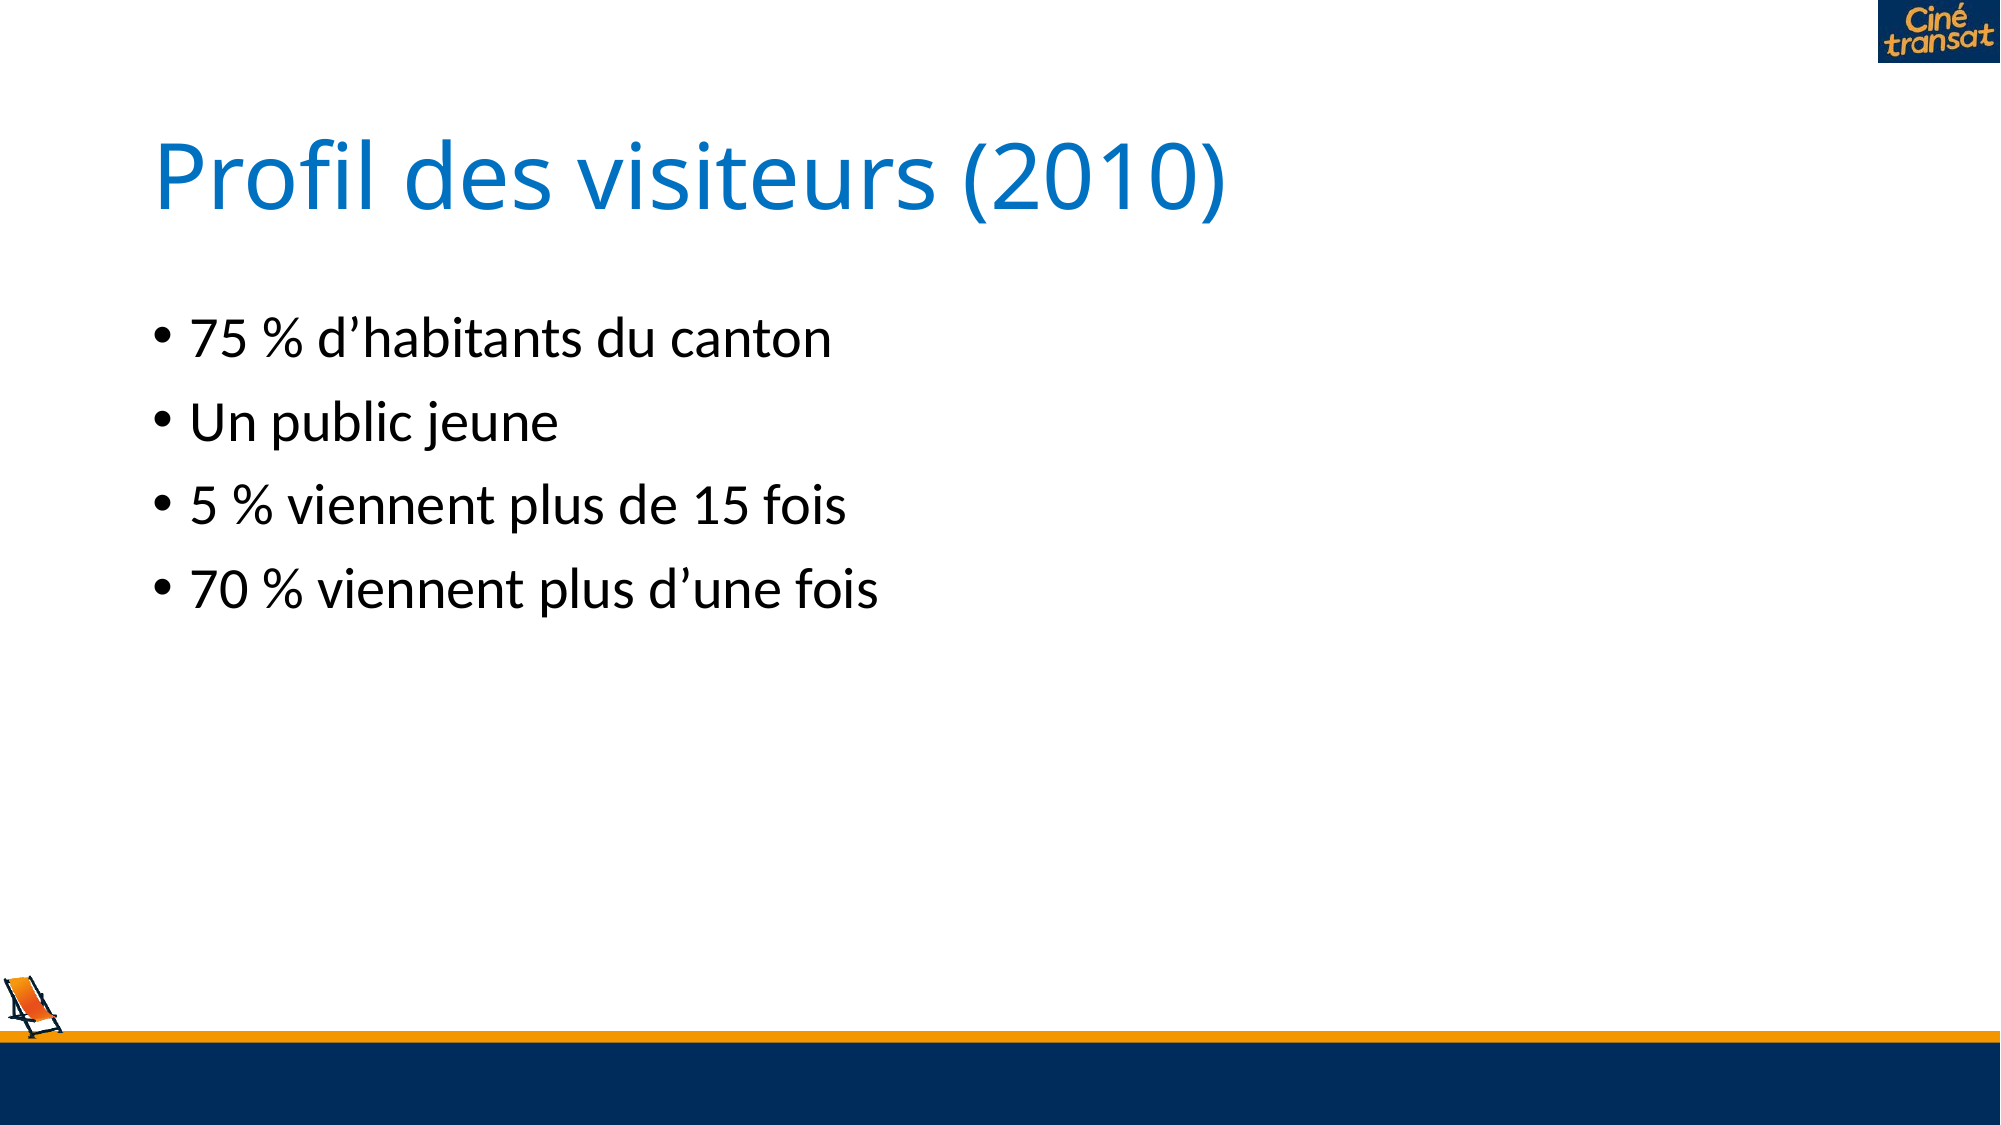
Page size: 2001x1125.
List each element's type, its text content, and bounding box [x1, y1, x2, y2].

picture [0, 971, 69, 1043]
title Profil des visiteurs (2010) [137, 71, 1863, 289]
list 75 % d’habitants du canton Un public jeune 5 % viennent plus de 15 fois 70 % viennent plus d’une fois [137, 299, 1863, 1014]
picture [1878, 0, 2000, 63]
